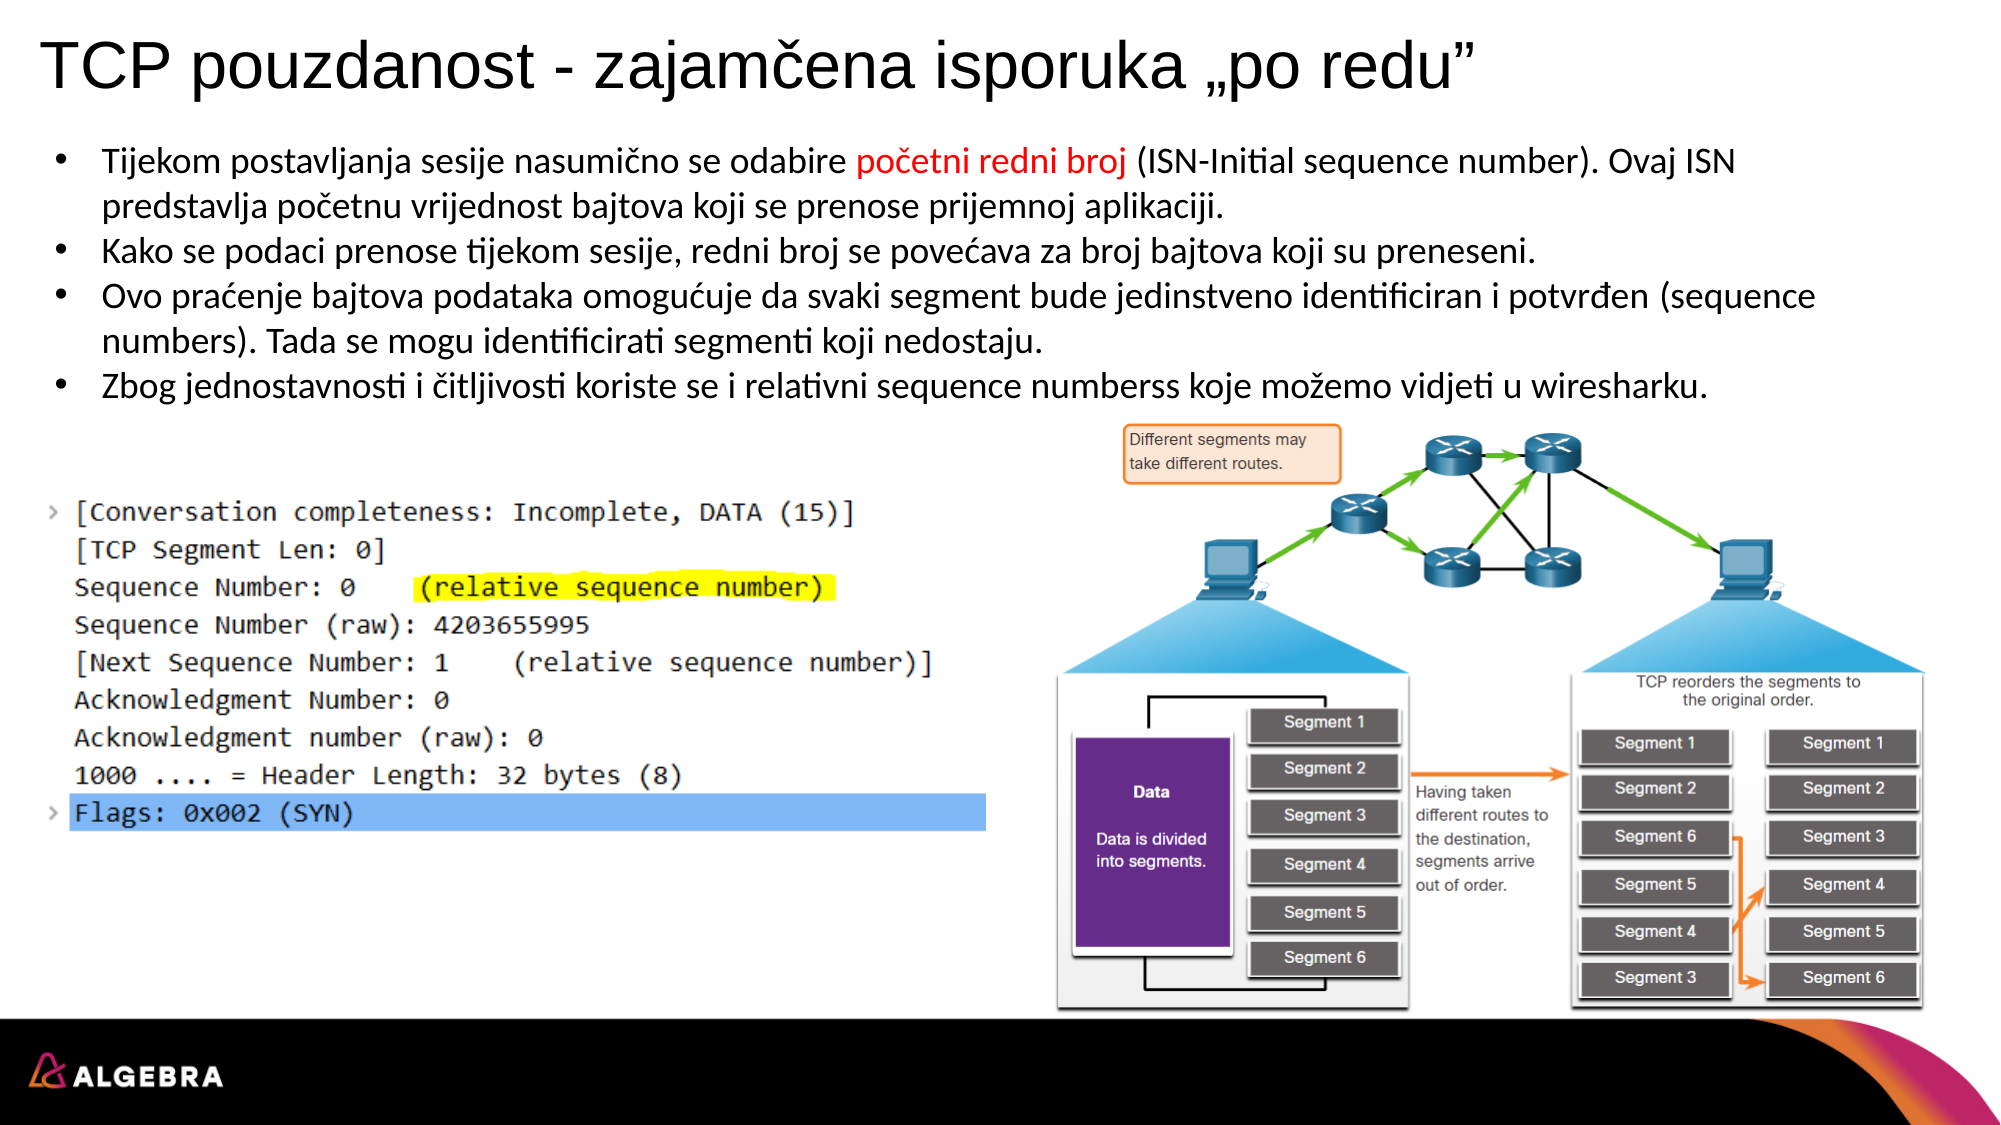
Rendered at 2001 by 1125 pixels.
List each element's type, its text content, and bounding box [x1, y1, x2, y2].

picture [0, 0, 2001, 1125]
title TCP pouzdanost - zajamčena isporuka „po redu” [39, 23, 1985, 200]
text_box Tijekom postavljanja sesije nasumično se odabire početni redni broj (ISN-Initial sequence number). Ovaj ISN predstavlja početnu vrijednost bajtova koji se prenose prijemnoj aplikaciji. Kako se podaci prenose tijekom sesije, redni broj se povećava za broj bajtova koji su preneseni. Ovo praćenje bajtova podataka omogućuje da svaki segment bude jedinstveno identificiran i potvrđen (sequence numbers). Tada se mogu identificirati segmenti koji nedostaju. Zbog jednostavnosti i čitljivosti koriste se i relativni sequence numberss koje možemo vidjeti u wiresharku. [39, 128, 1907, 414]
